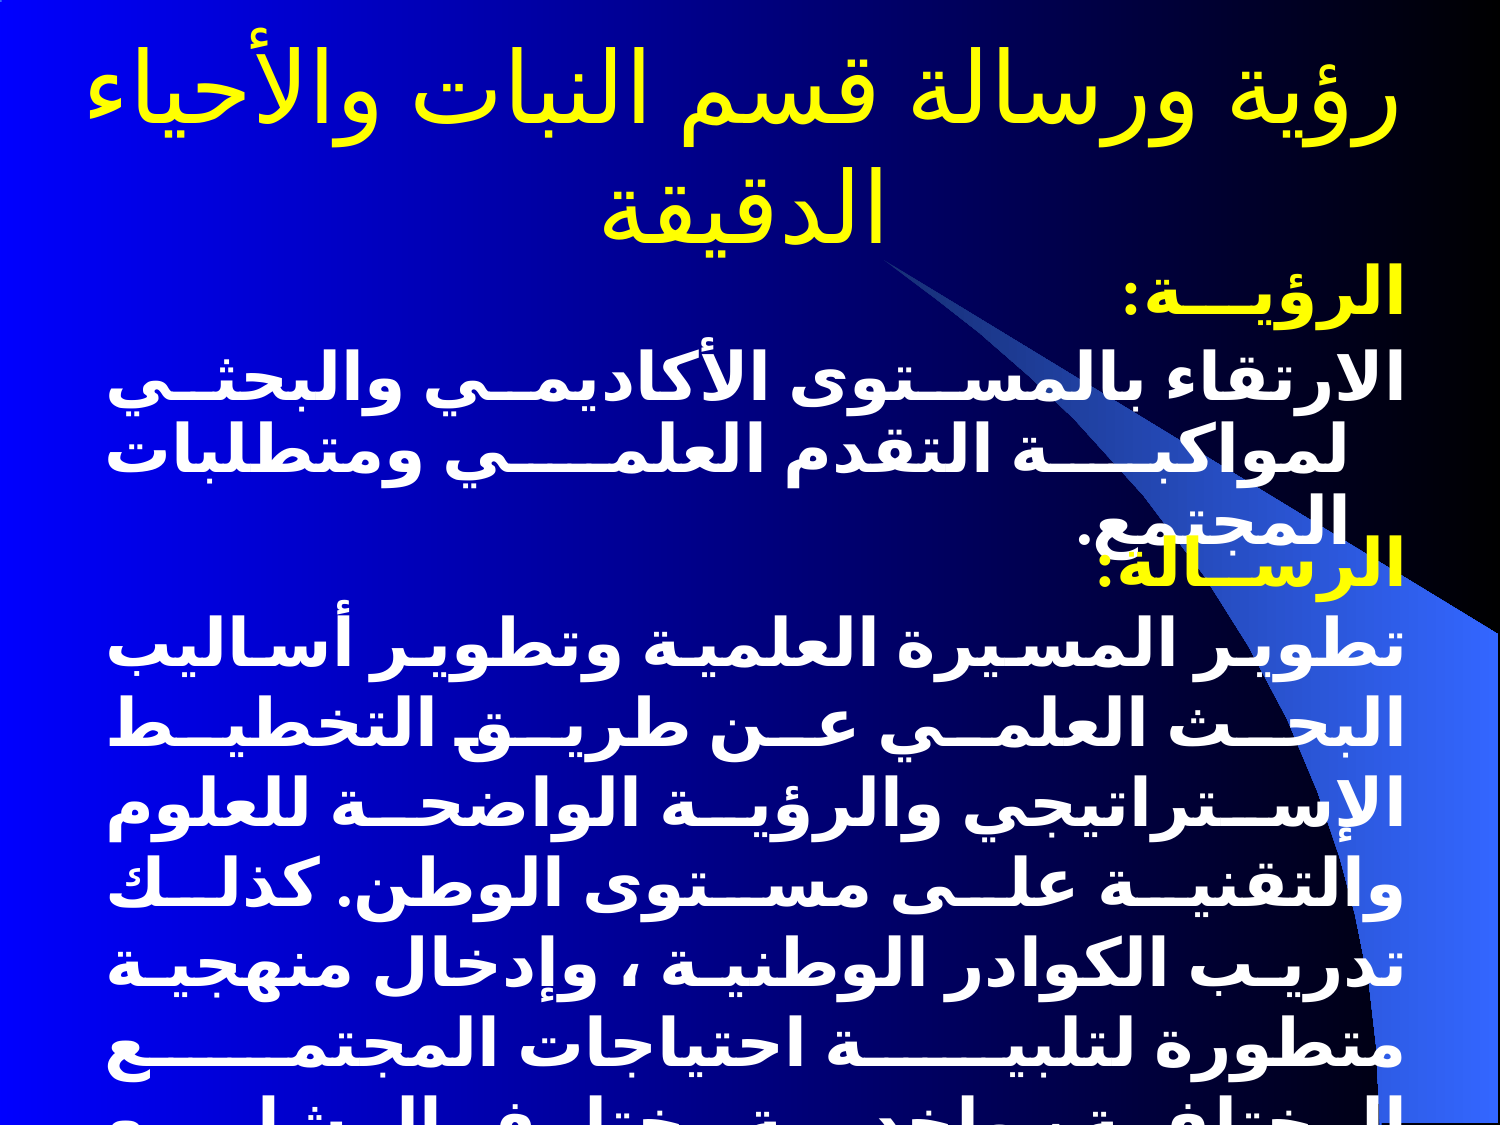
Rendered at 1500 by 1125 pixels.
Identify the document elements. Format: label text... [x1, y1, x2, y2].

title رؤية ورسالة قسم النبات والأحياء الدقيقة [49, 62, 1438, 226]
text_box الرســالة: تطوير المسيرة العلمية وتطوير أساليب البحث العلمي عن طريق التخطيط الإستراتيجي والرؤية الواضحة للعلوم والتقنية على مستوى الوطن. كذلك تدريب الكوادر الوطنية ، وإدخال منهجية متطورة لتلبية احتياجات المجتمع المختلفة ، ولخدمة مختلف المشاريع البحثية والإنمائية بالمجتمع. [74, 512, 1438, 1038]
list الرؤيـــة: الارتقاء بالمستوى الأكاديمي والبحثي لمواكبة التقدم العلمي ومتطلبات المجتمع. [74, 249, 1438, 512]
